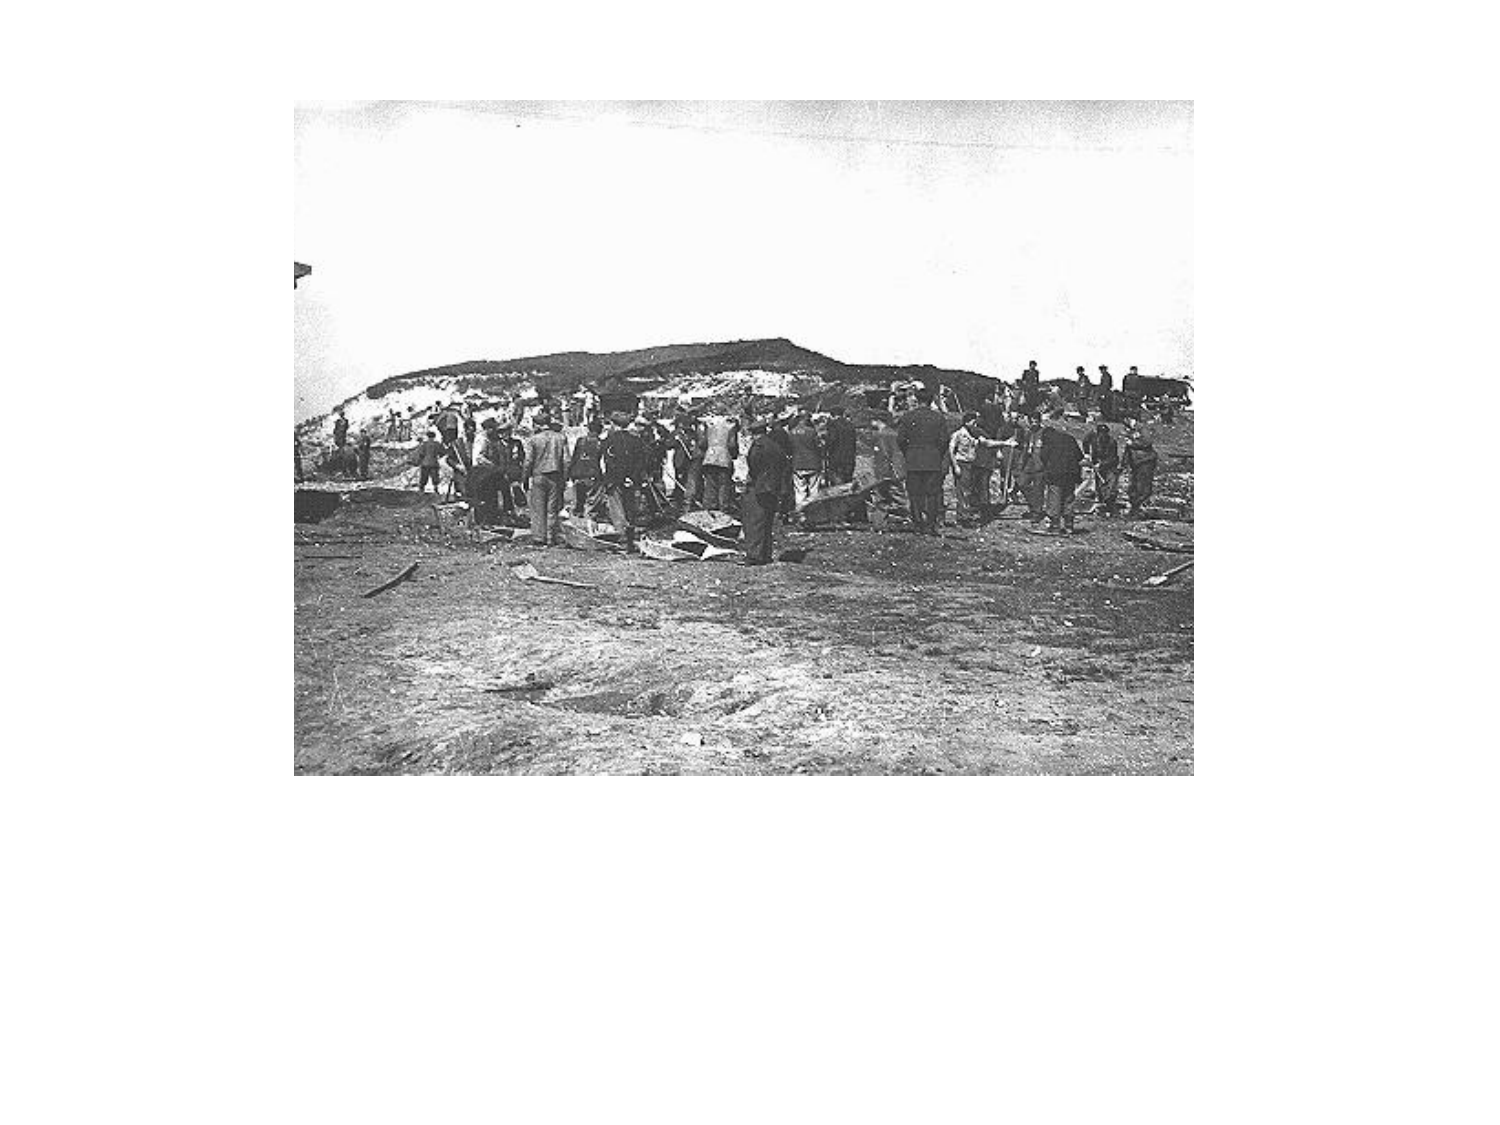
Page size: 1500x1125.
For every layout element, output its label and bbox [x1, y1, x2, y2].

picture [293, 100, 1195, 776]
